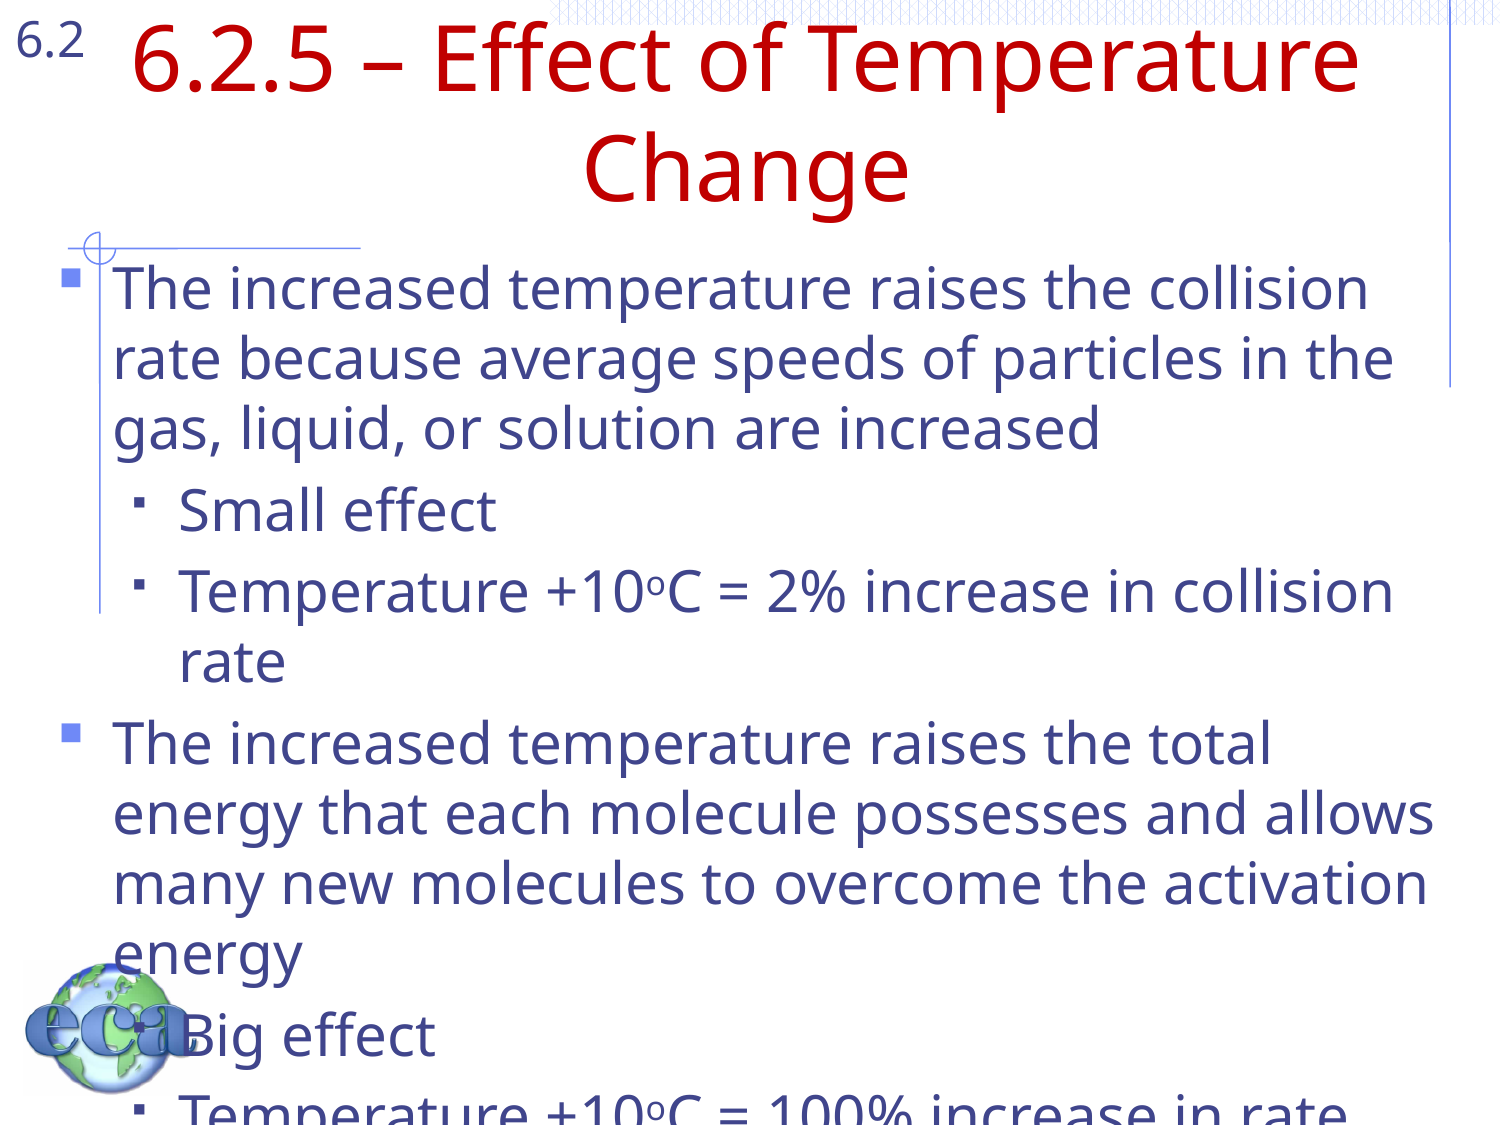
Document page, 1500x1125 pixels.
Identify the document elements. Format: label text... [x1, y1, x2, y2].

list The increased temperature raises the collision rate because average speeds of particles in the gas, liquid, or solution are increased Small effect Temperature +10oC = 2% increase in collision rate The increased temperature raises the total energy that each molecule possesses and allows many new molecules to overcome the activation energy Big effect Temperature +10oC = 100% increase in rate [41, 243, 1471, 965]
title 6.2.5 – Effect of Temperature Change [14, 92, 1480, 228]
picture [23, 960, 200, 1096]
